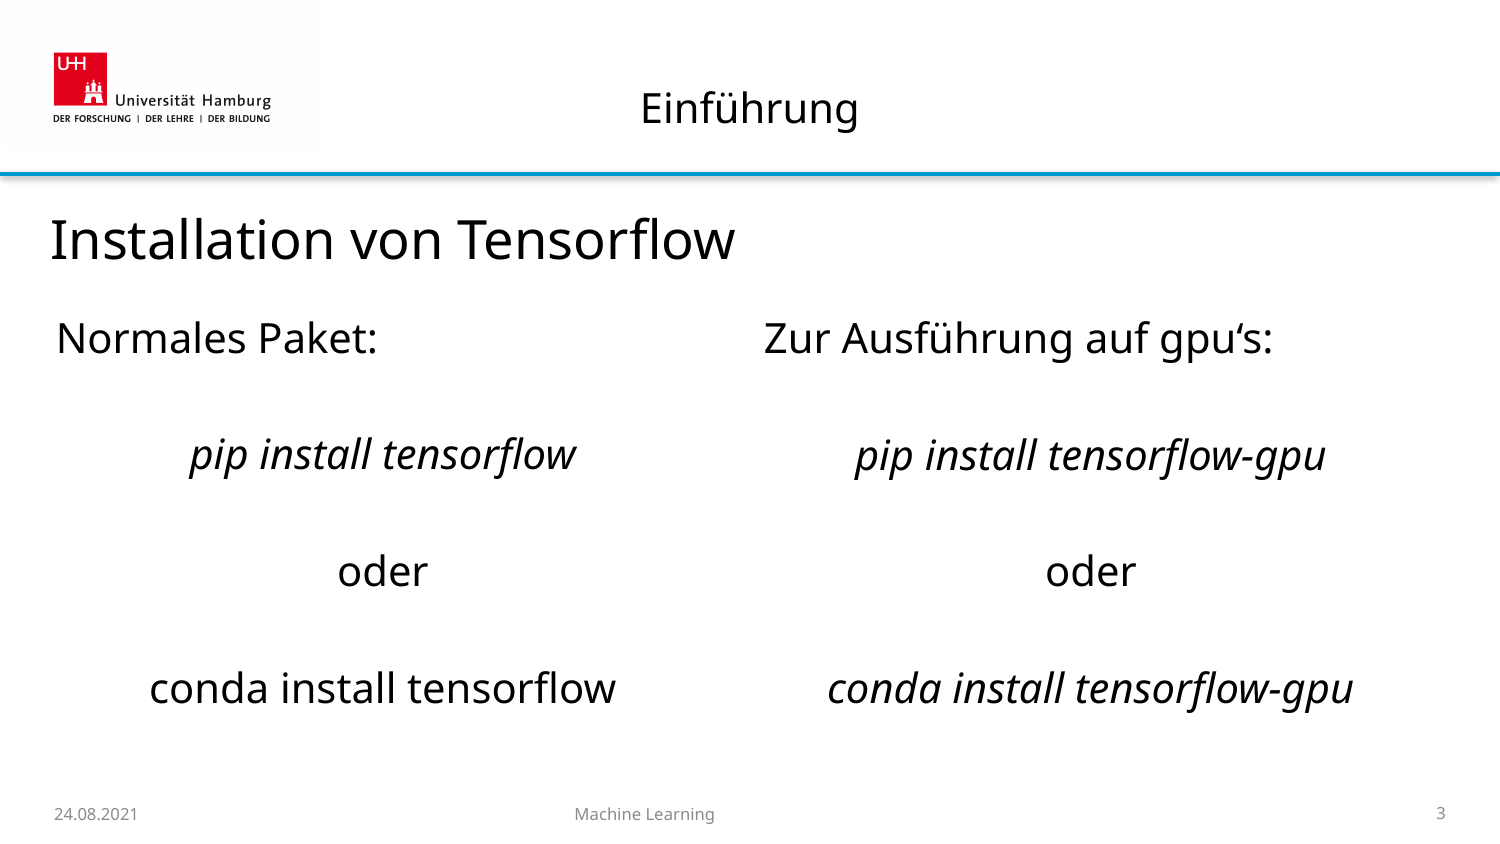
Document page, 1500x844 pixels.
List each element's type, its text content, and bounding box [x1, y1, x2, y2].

title Einführung [275, 91, 1225, 122]
list Normales Paket: pip install tensorflow oder conda install tensorflow [40, 303, 726, 753]
picture [1, 0, 323, 149]
slide_number 3 [1361, 788, 1446, 833]
footer Machine Learning [273, 788, 1016, 833]
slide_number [54, 788, 210, 833]
list Installation von Tensorflow [35, 197, 1406, 281]
text_box Zur Ausführung auf gpu‘s: pip install tensorflow-gpu oder conda install tensorflow-gpu [748, 303, 1434, 753]
